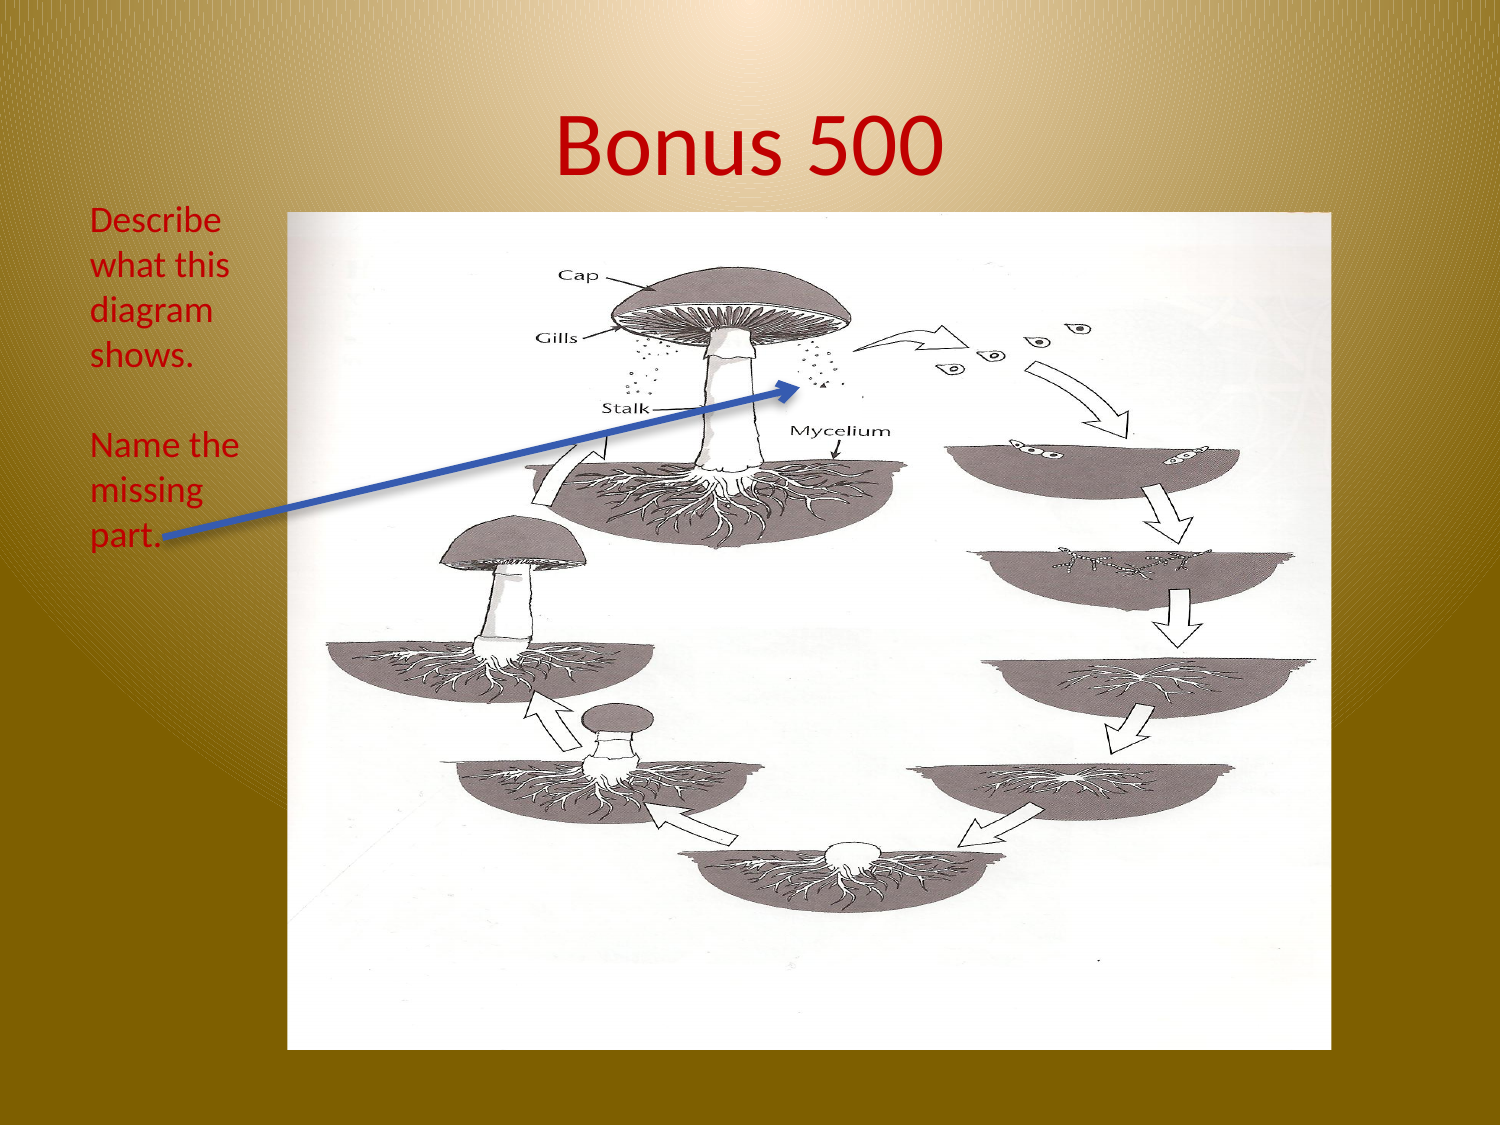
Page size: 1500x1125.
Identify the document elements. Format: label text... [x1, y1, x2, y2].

text_box Describe what this diagram shows. Name the missing part. [74, 187, 288, 563]
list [287, 212, 1332, 1051]
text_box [162, 387, 801, 538]
title Bonus 500 [75, 45, 1425, 233]
